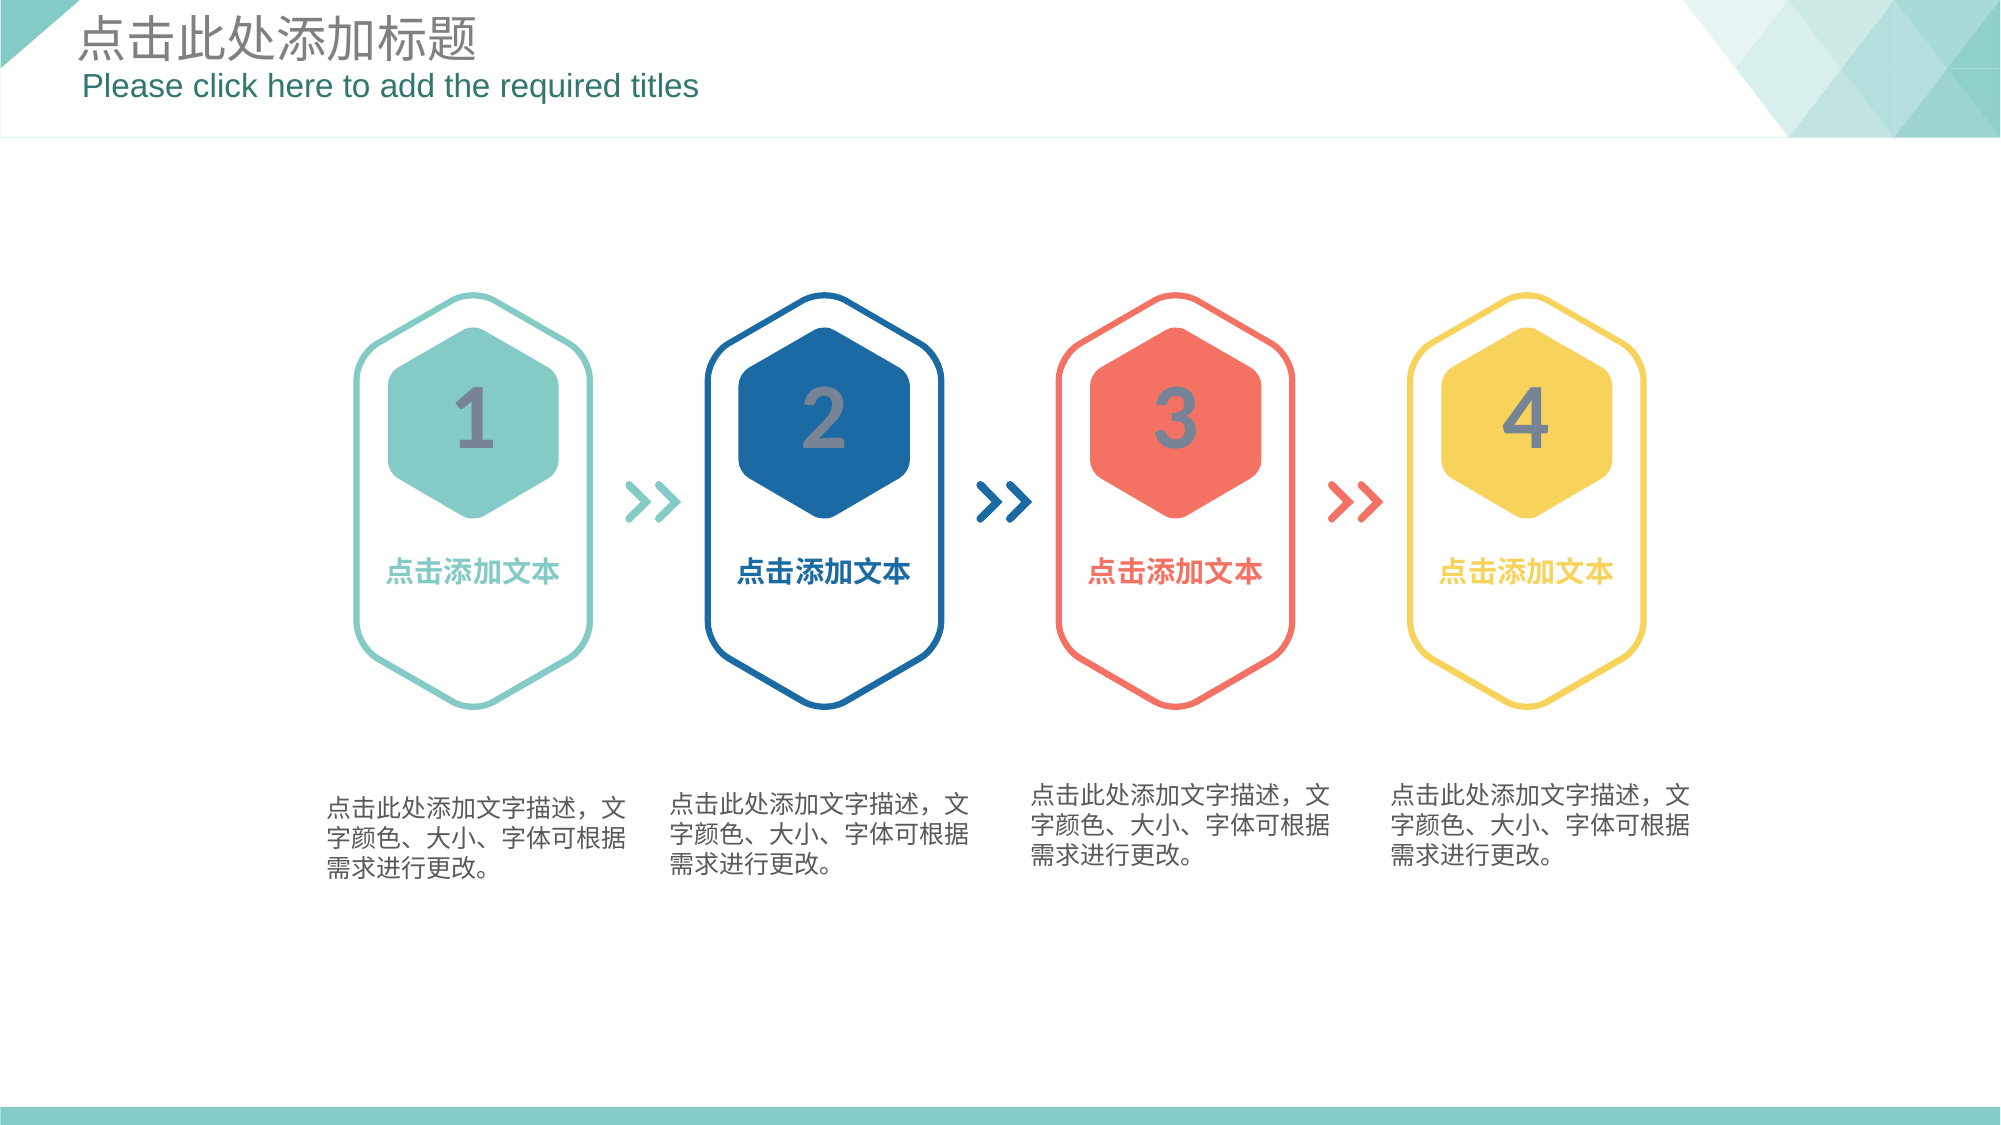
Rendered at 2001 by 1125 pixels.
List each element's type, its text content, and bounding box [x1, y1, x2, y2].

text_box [967, 480, 1033, 524]
text_box [777, 327, 871, 351]
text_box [615, 480, 682, 524]
text_box [1407, 292, 1647, 710]
text_box 点击此处添加文字描述，文字颜色、大小、字体可根据需求进行更改。 [1376, 772, 1716, 877]
text_box [1055, 292, 1296, 710]
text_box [1318, 480, 1385, 524]
text_box 点击此处添加文字描述，文字颜色、大小、字体可根据需求进行更改。 [654, 781, 995, 886]
text_box 点击此处添加文字描述，文字颜色、大小、字体可根据需求进行更改。 [311, 784, 652, 890]
text_box 点击此处添加标题 [62, 0, 636, 75]
text_box [1480, 327, 1574, 351]
text_box Please click here to add the required titles [67, 57, 716, 112]
text_box [353, 292, 593, 710]
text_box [727, 354, 922, 589]
text_box [704, 292, 945, 710]
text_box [376, 354, 570, 589]
text_box [426, 327, 520, 351]
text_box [1430, 354, 1624, 589]
text_box 点击此处添加文字描述，文字颜色、大小、字体可根据需求进行更改。 [1015, 772, 1356, 877]
text_box [1129, 327, 1223, 351]
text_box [1078, 354, 1273, 589]
